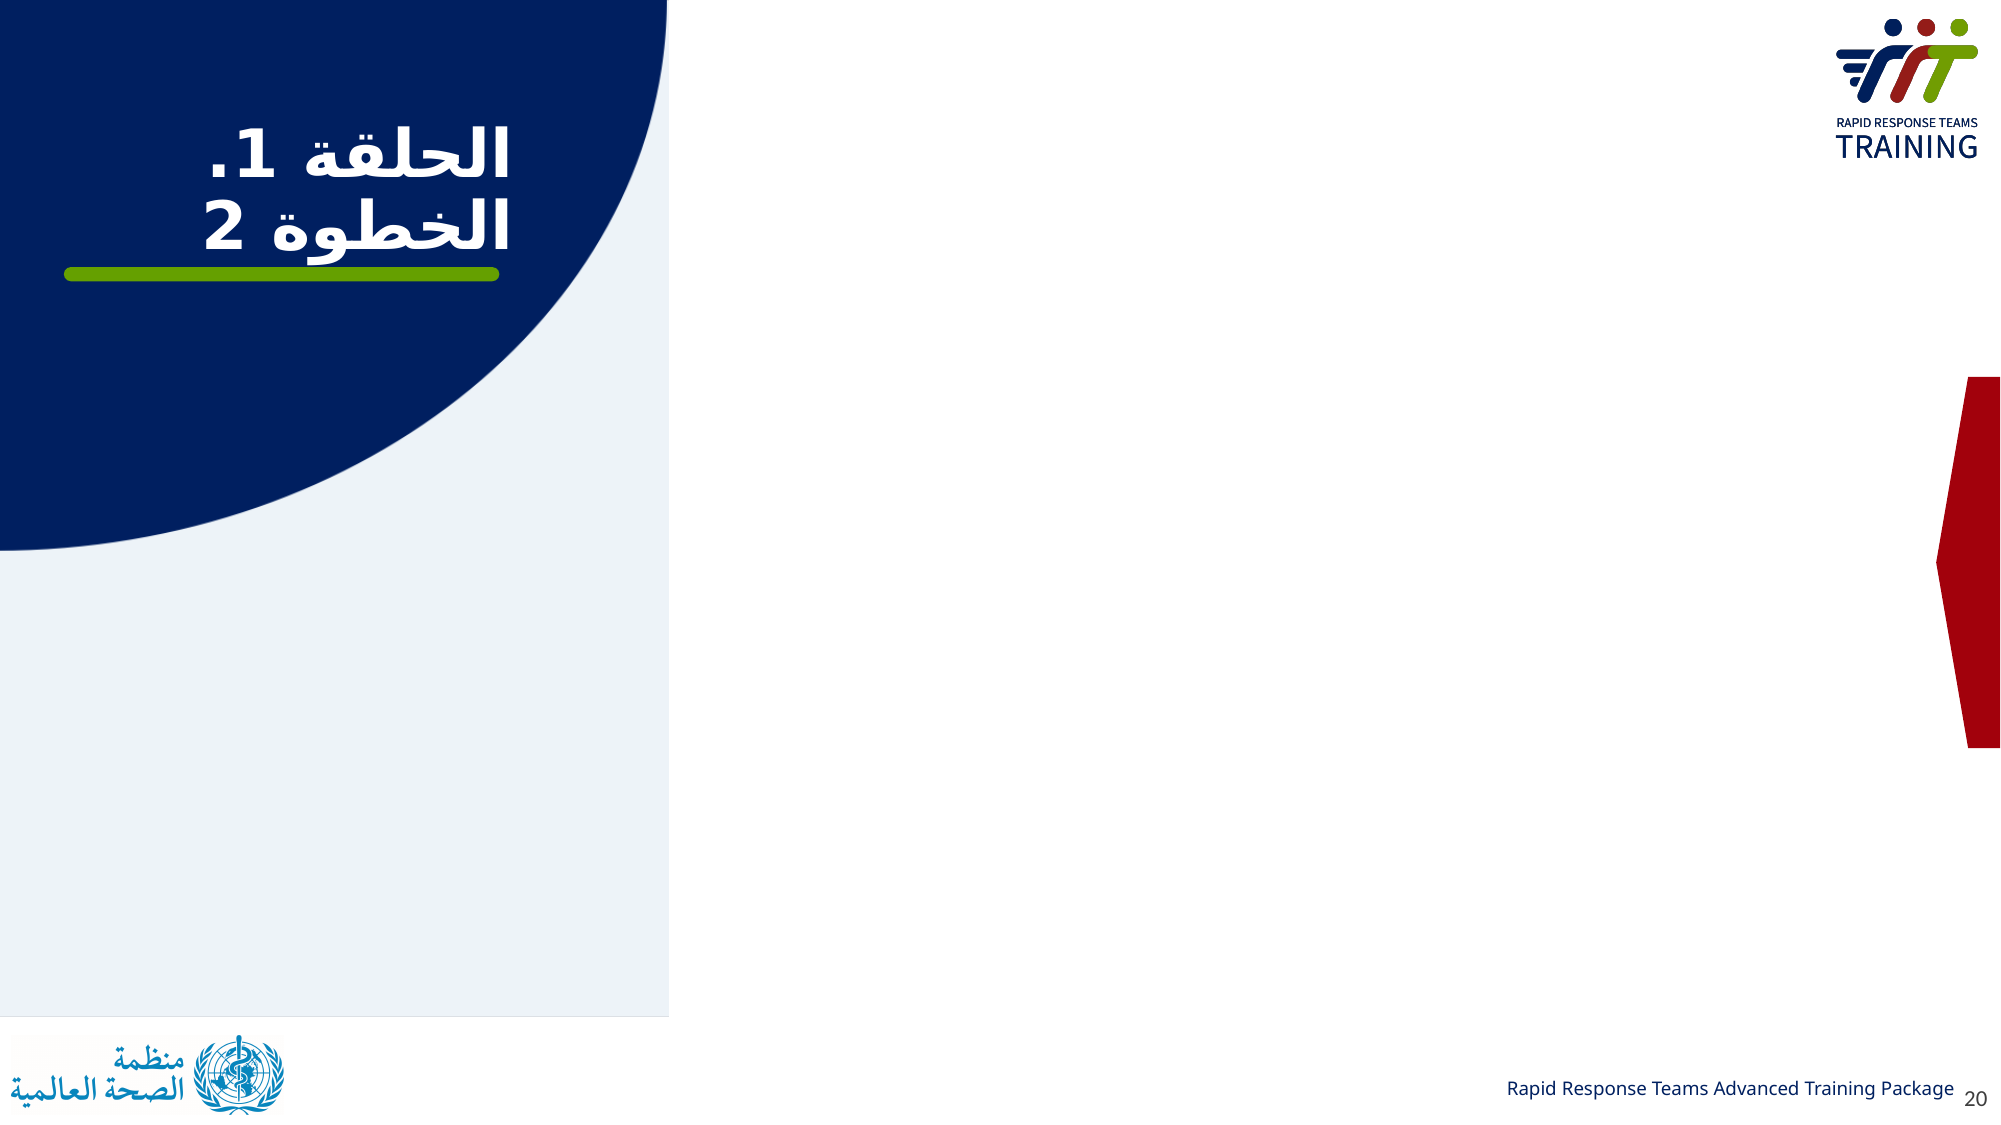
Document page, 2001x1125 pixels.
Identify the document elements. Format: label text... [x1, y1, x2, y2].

picture [0, 0, 669, 1018]
picture [1835, 19, 1978, 167]
title الحلقة 1. الخطوة 2 [44, 103, 522, 282]
picture [241, 1050, 247, 1059]
picture [11, 1035, 284, 1115]
